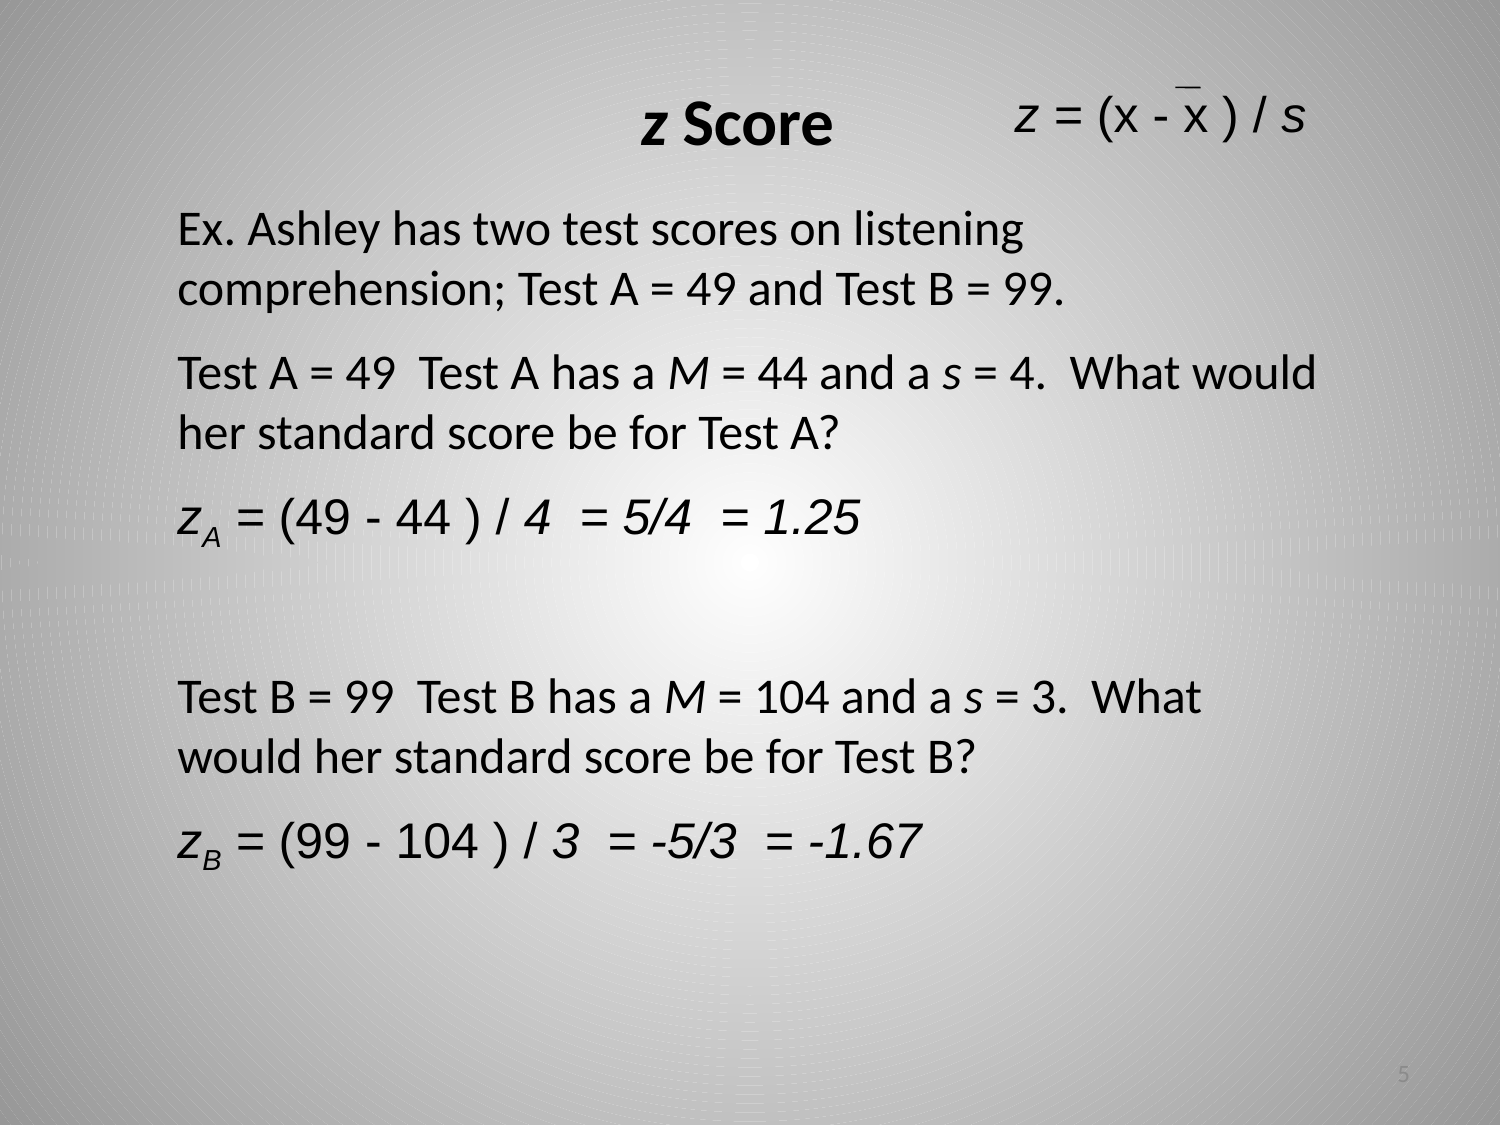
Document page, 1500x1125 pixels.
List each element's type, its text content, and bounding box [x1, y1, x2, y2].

text_box z = (x - x ) / s [999, 74, 1375, 150]
title z Score [99, 50, 1375, 188]
text_box Ex. Ashley has two test scores on listening comprehension; Test A = 49 and Test B = 99. Test A = 49 Test A has a M = 44 and a s = 4. What would her standard score be for Test A? zA = (49 - 44 ) / 4 = 5/4 = 1.25 Test B = 99 Test B has a M = 104 and a s = 3. What would her standard score be for Test B? zB = (99 - 104 ) / 3 = -5/3 = -1.67 [162, 187, 1338, 999]
slide_number 5 [1074, 1042, 1425, 1103]
